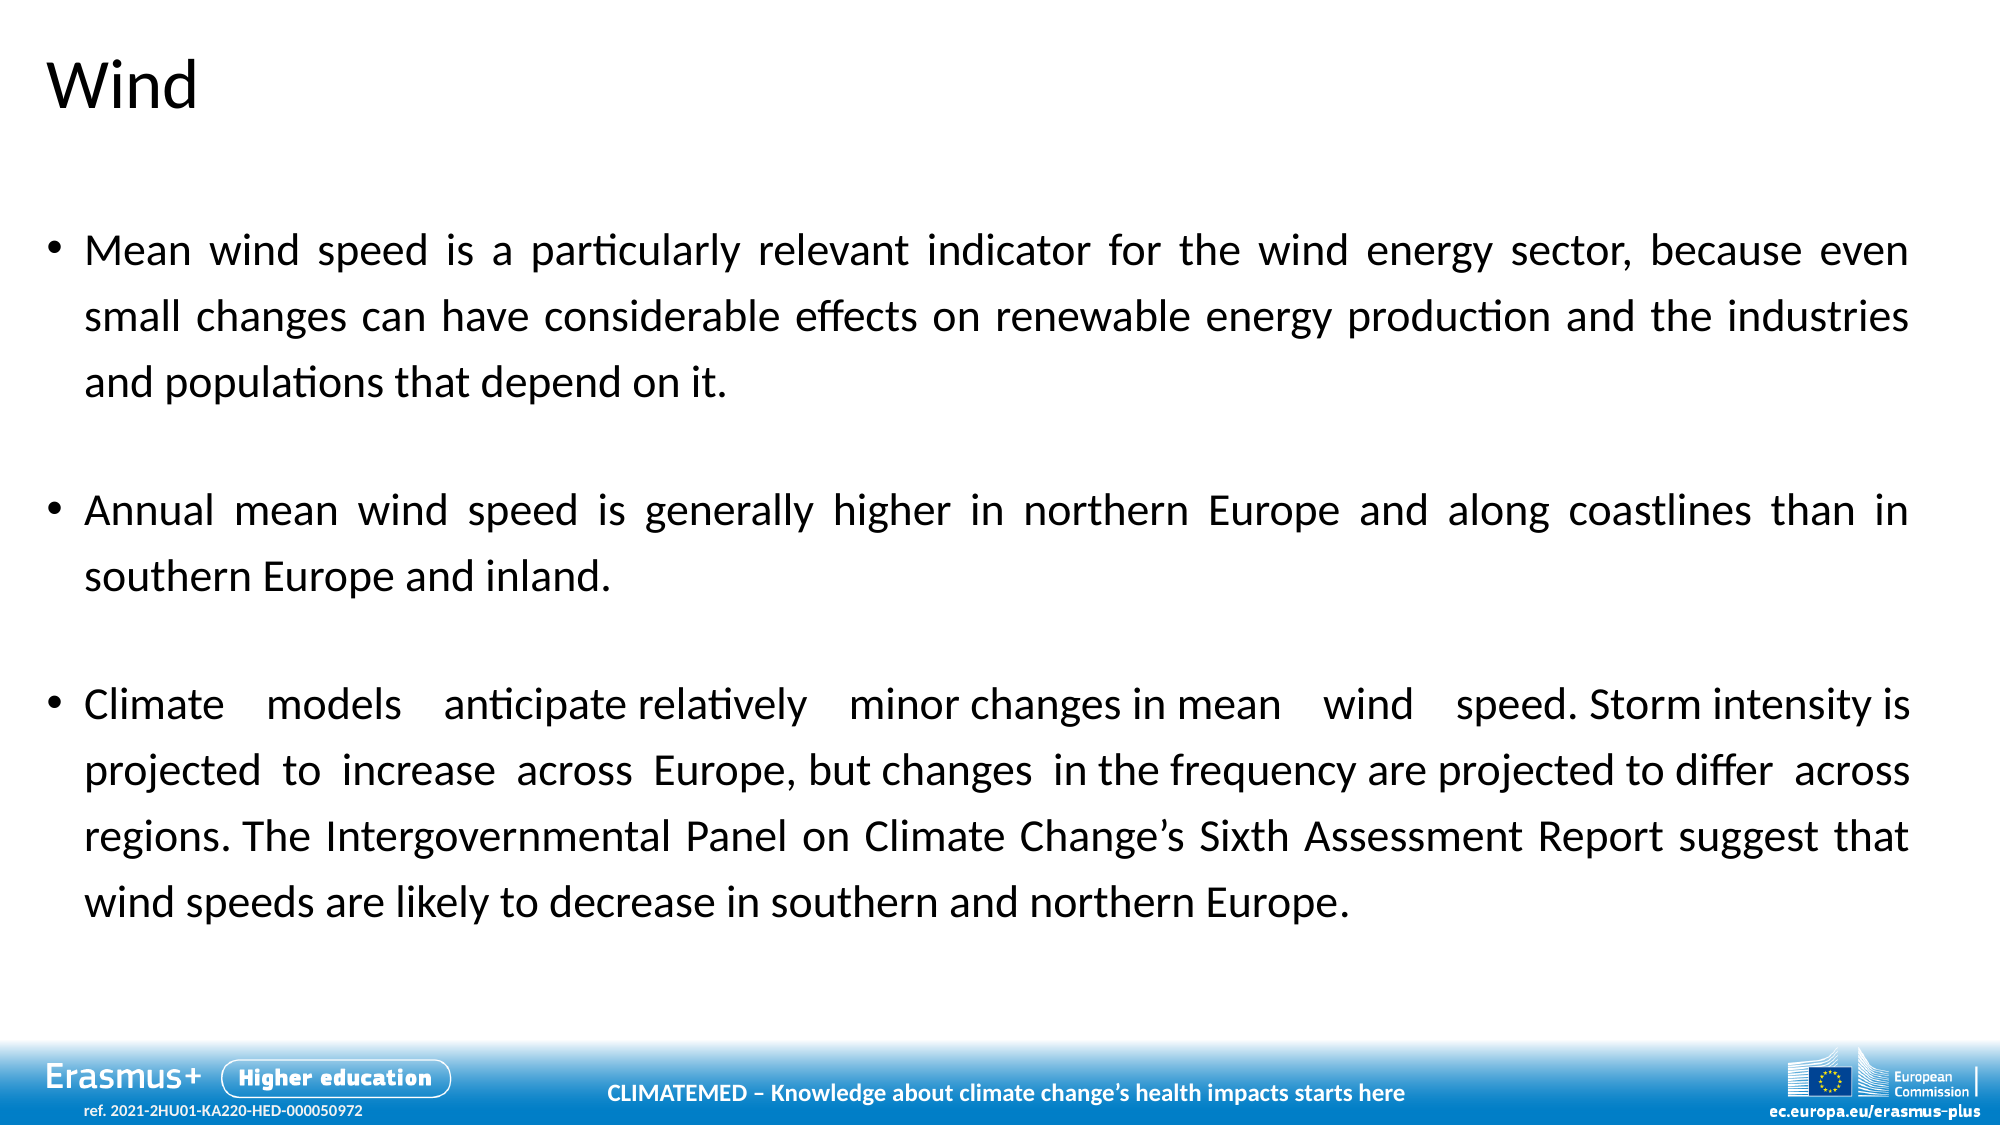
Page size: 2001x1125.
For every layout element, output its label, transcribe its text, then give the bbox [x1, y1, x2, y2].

title Wind [31, 25, 1984, 146]
picture [0, 899, 2000, 1125]
list Mean wind speed is a particularly relevant indicator for the wind energy sector, because even small changes can have considerable effects on renewable energy production and the industries and populations that depend on it. Annual mean wind speed is generally higher in northern Europe and along coastlines than in southern Europe and inland. Climate models anticipate relatively minor changes in mean wind speed. Storm intensity is projected to increase across Europe, but changes in the frequency are projected to differ across regions. The Intergovernmental Panel on Climate Change’s Sixth Assessment Report suggest that wind speeds are likely to decrease in southern and northern Europe. [31, 200, 1926, 1035]
